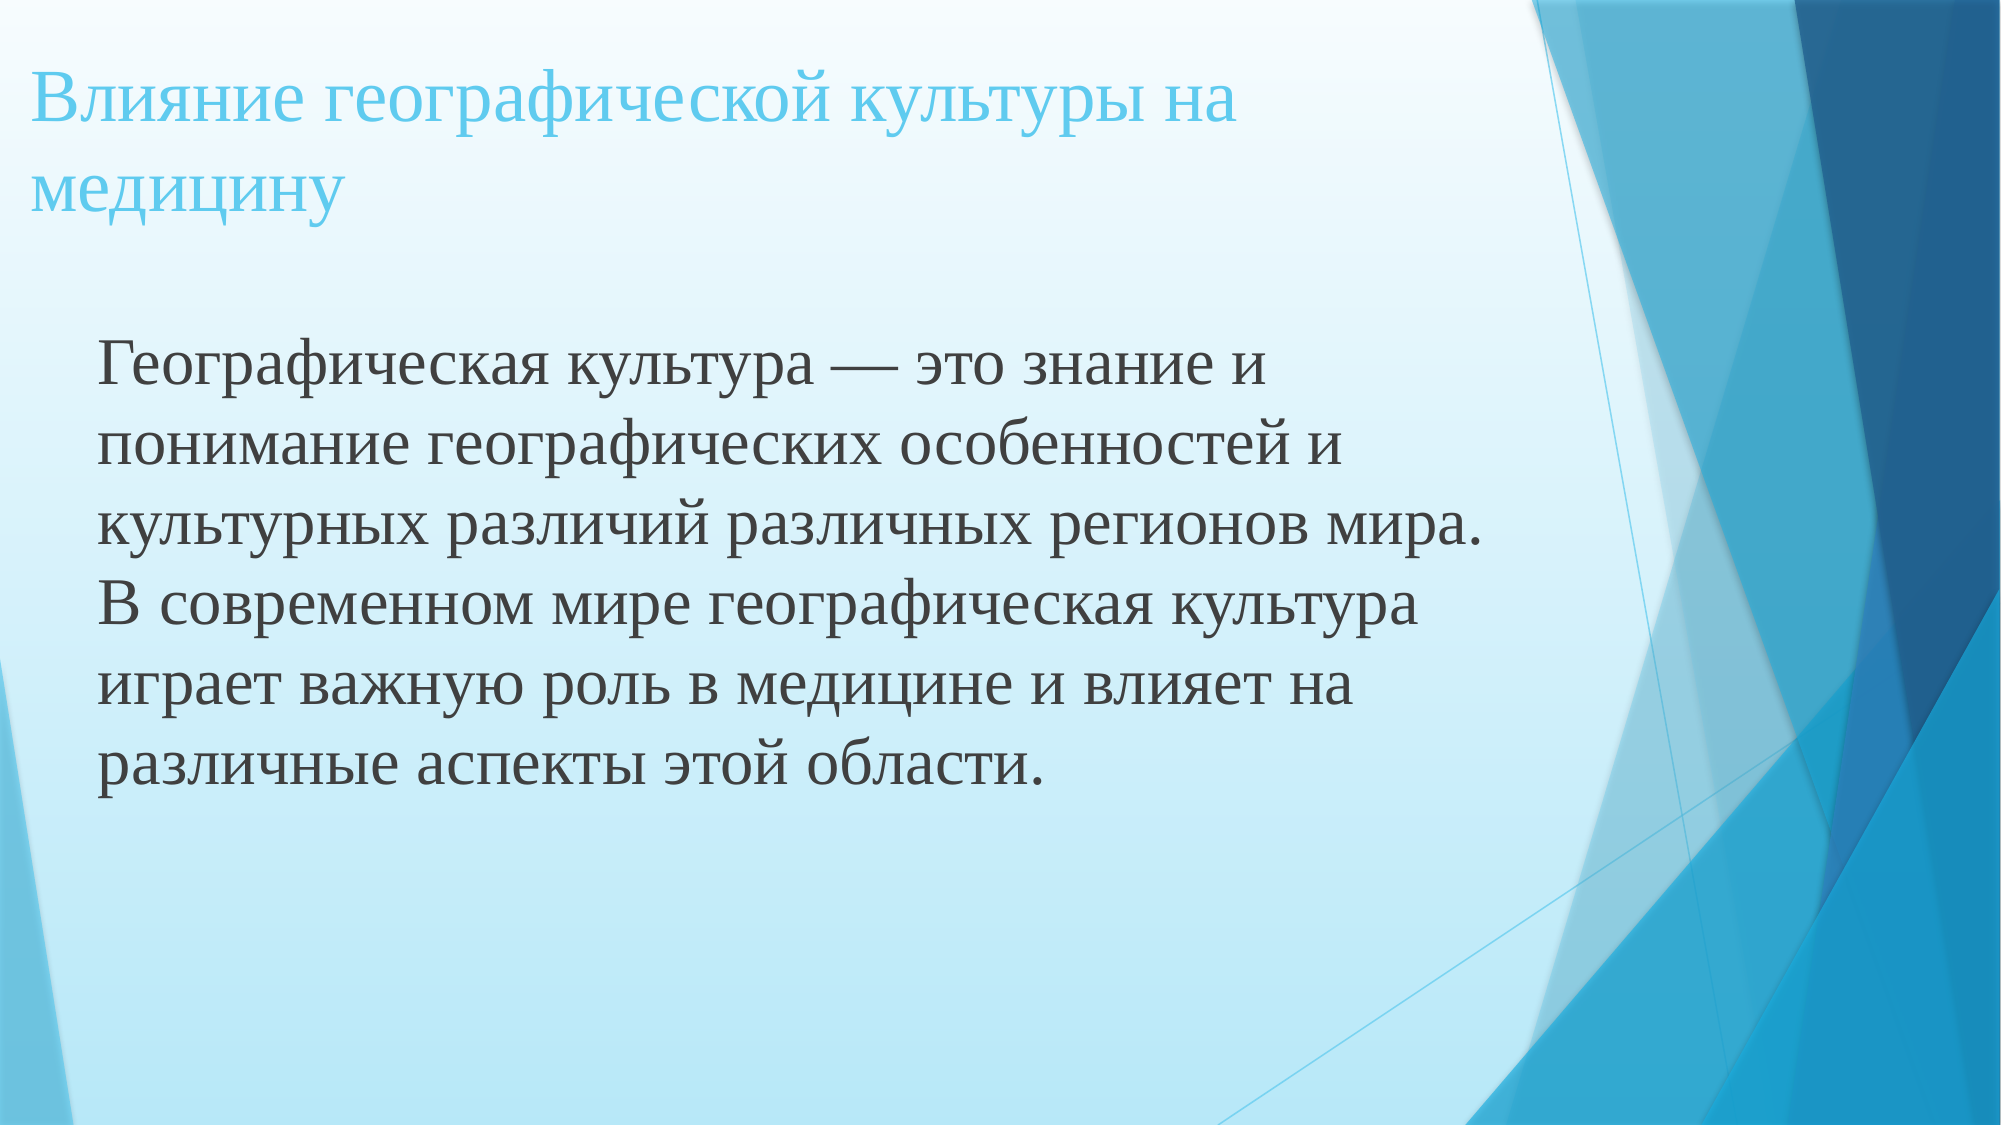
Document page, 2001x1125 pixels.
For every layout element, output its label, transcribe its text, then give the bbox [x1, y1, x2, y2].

title Влияние географической культуры на медицину [15, 38, 1426, 256]
list Географическая культура — это знание и понимание географических особенностей и культурных различий различных регионов мира. В современном мире географическая культура играет важную роль в медицине и влияет на различные аспекты этой области. [82, 309, 1522, 991]
